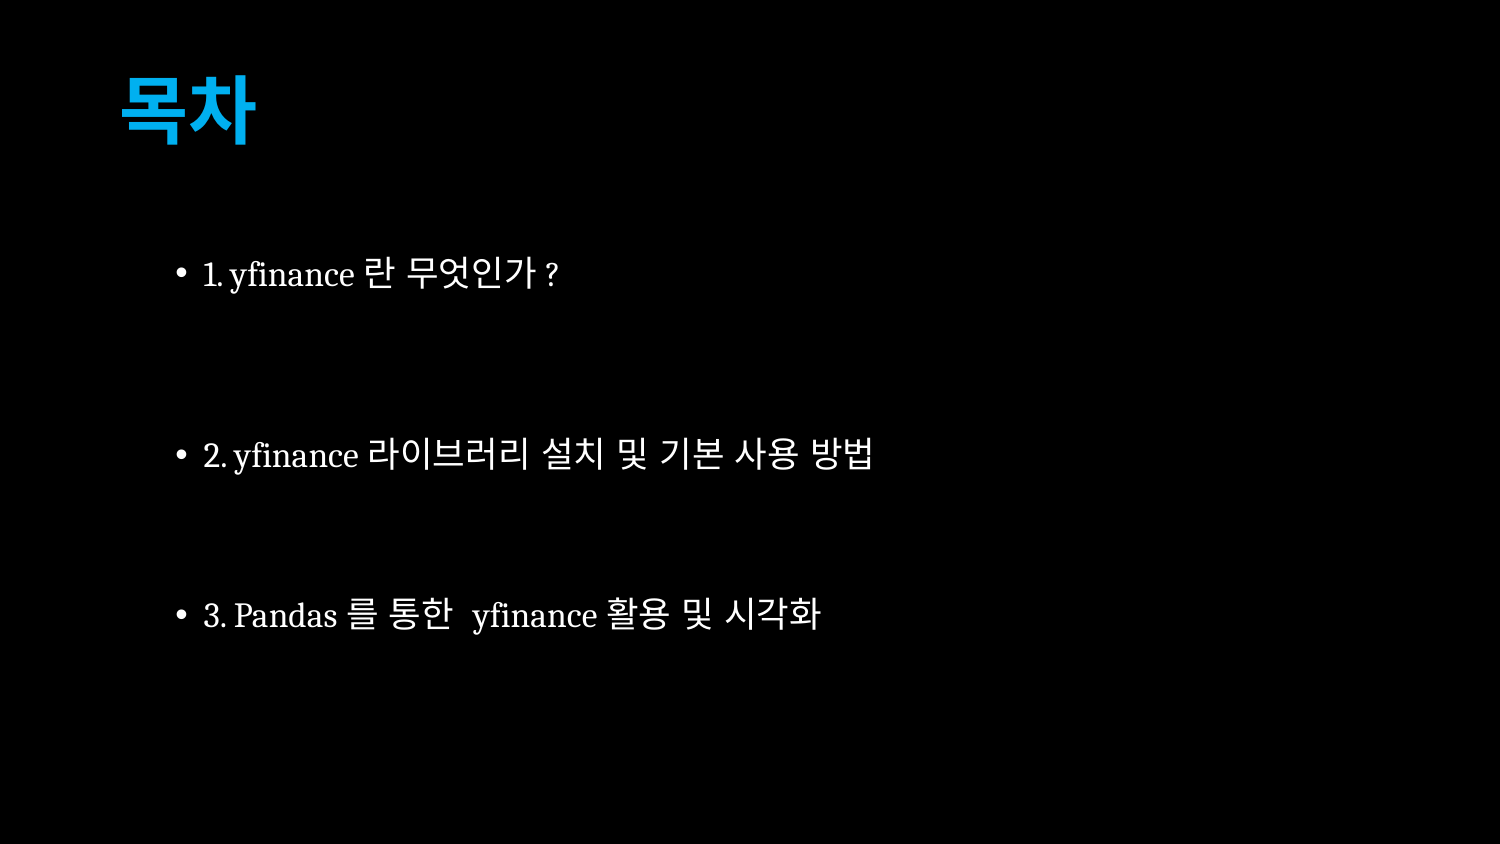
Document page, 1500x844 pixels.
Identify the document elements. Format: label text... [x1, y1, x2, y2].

list 1. yfinance란 무엇인가? 2. yfinance라이브러리 설치 및 기본 사용 방법 3. Pandas를 통한 yfinance활용 및 시각화 [104, 190, 1302, 772]
title 목차 [104, 49, 1270, 181]
